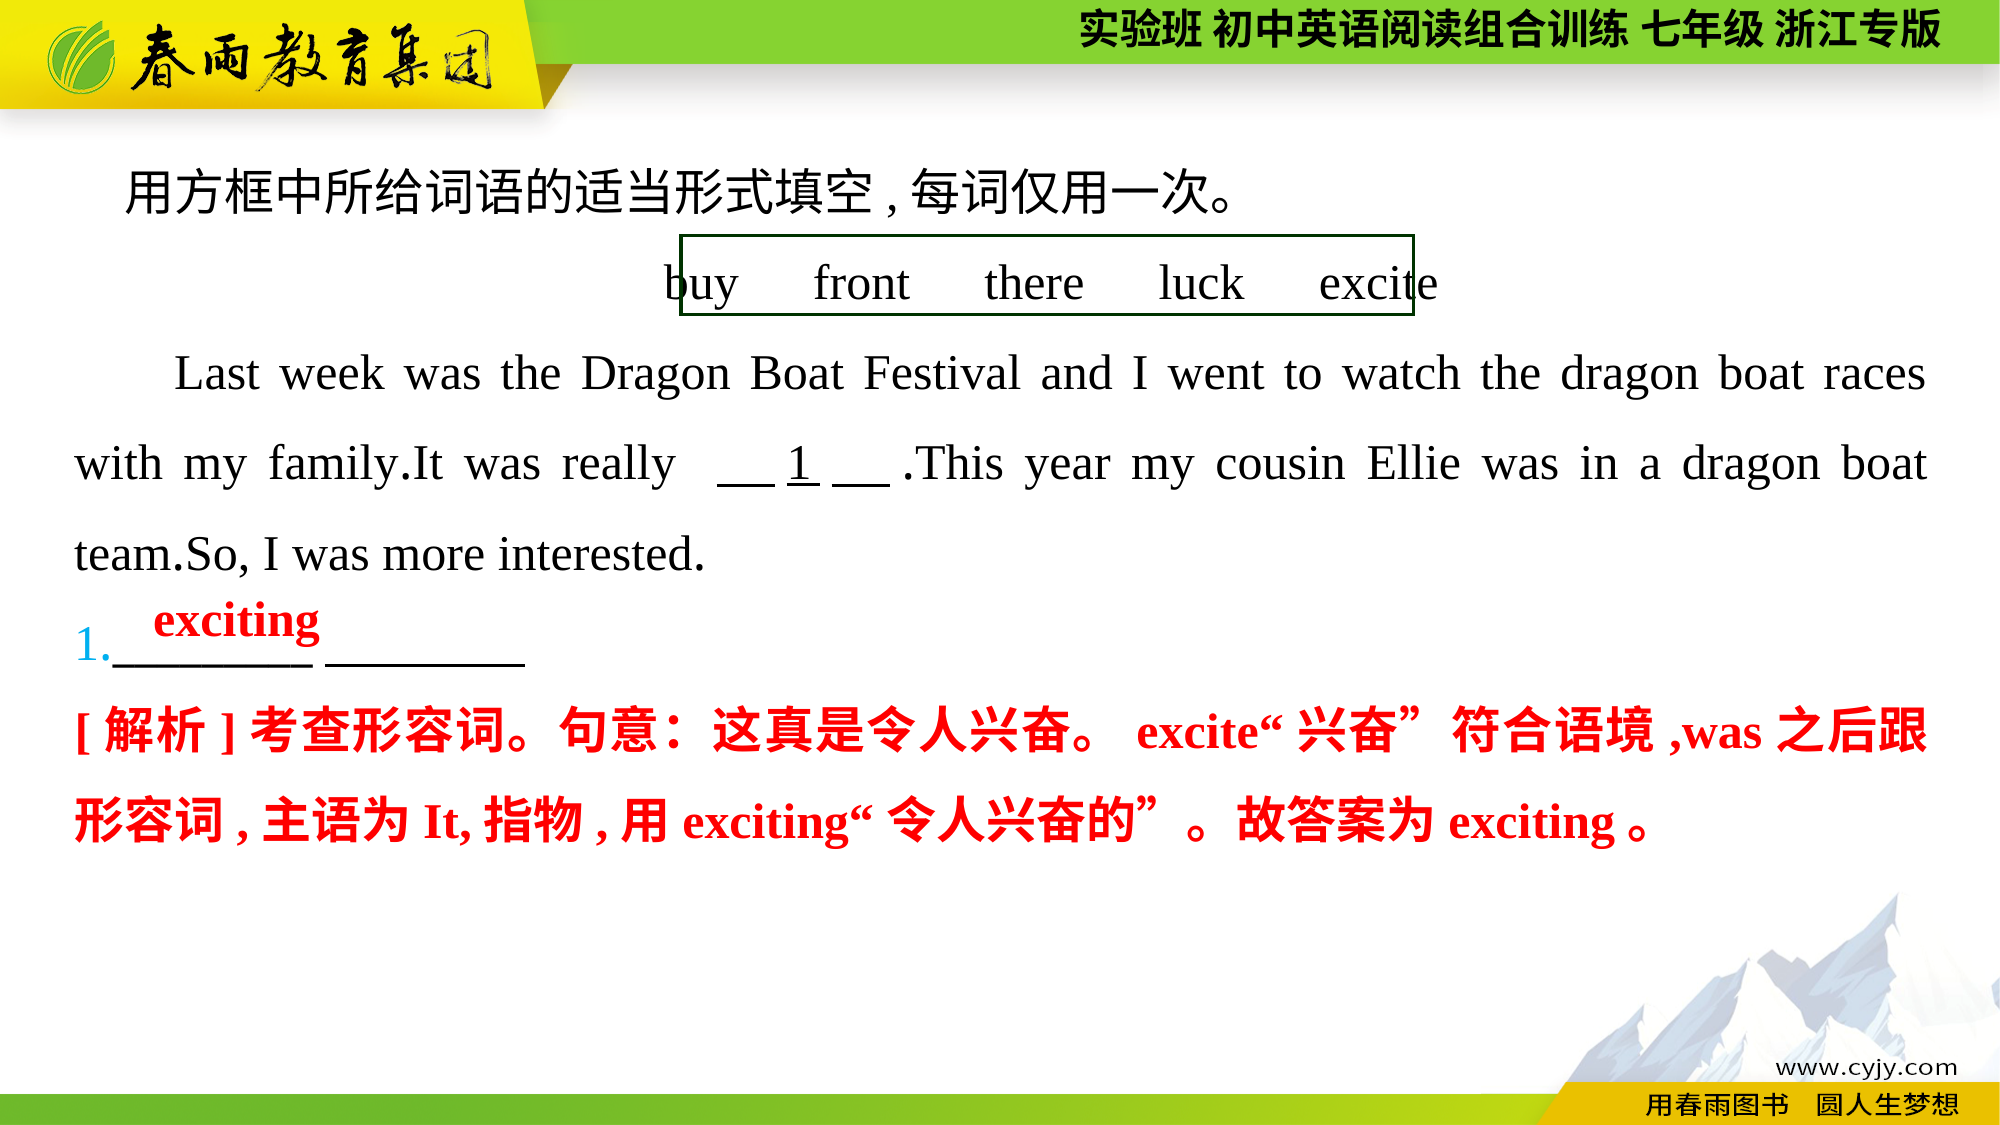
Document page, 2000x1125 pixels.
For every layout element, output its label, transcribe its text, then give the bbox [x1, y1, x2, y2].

list 用方框中所给词语的适当形式填空,每词仅用一次。 buy front there luck excite Last week was the Dragon Boat Festival and I went to watch the dragon boat races with my family.It was really 1 .This year my cousin Ellie was in a dragon boat team.So, I was more interested. 1._________ [59, 122, 1944, 660]
text_box [680, 235, 1414, 315]
picture [0, 0, 2000, 1125]
text_box exciting [138, 578, 336, 654]
text_box [解析]考查形容词。句意：这真是令人兴奋。excite“兴奋”符合语境,was之后跟形容词,主语为It,指物,用exciting“令人兴奋的”。故答案为exciting。 [59, 660, 1944, 856]
